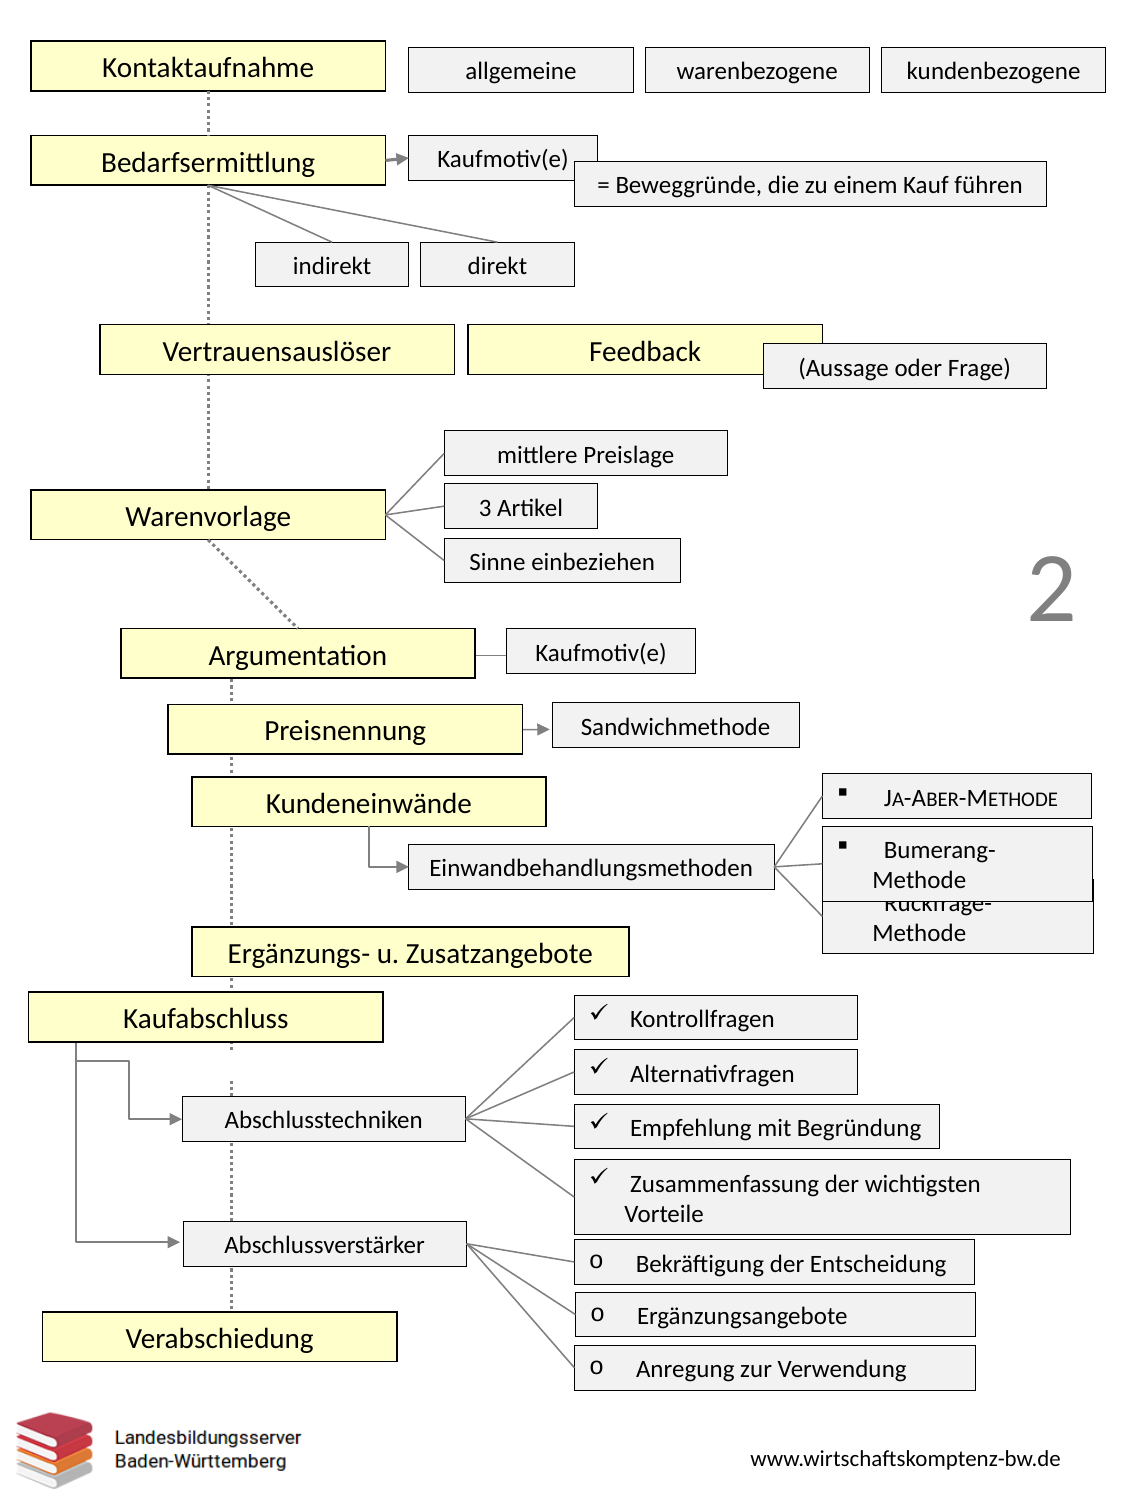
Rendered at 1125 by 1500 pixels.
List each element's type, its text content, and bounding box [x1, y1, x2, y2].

text_box Abschlussverstärker [237, 1221, 467, 1267]
text_box Rückfrage-Methode [822, 879, 1094, 954]
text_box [385, 506, 445, 514]
text_box Preisnennung [168, 704, 523, 755]
text_box Vertrauensauslöser [99, 324, 455, 375]
text_box Bedarfsermittlung [30, 135, 319, 186]
text_box Warenvorlage [30, 490, 380, 540]
text_box Argumentation [120, 628, 476, 679]
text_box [324, 69, 381, 360]
text_box Abschlusstechniken [240, 1096, 460, 1142]
text_box Sandwichmethode [552, 702, 800, 748]
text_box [465, 1118, 575, 1183]
text_box indirekt [386, 242, 409, 287]
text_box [465, 1017, 575, 1071]
text_box (Aussage oder Frage) [763, 343, 1047, 389]
text_box Abschlussverstärker [183, 1221, 227, 1267]
text_box warenbezogene [645, 47, 870, 93]
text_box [773, 796, 823, 848]
text_box Verabschiedung [42, 1311, 398, 1362]
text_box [465, 1071, 575, 1117]
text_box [385, 515, 445, 562]
picture [4, 1398, 315, 1499]
text_box = Beweggründe, die zu einem Kauf führen [574, 161, 1047, 207]
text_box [75, 1060, 183, 1082]
text_box Empfehlung mit Begründung [579, 1104, 940, 1149]
text_box Zusammenfassung der wichtigsten Vorteile [574, 1159, 1071, 1235]
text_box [241, 151, 299, 277]
text_box indirekt [255, 242, 319, 287]
text_box allgemeine [408, 47, 634, 93]
text_box Feedback [467, 324, 823, 375]
text_box Sinne einbeziehen [444, 538, 681, 583]
text_box Bumerang-Methode [827, 826, 1093, 902]
text_box Ergänzungsangebote [580, 1292, 976, 1337]
text_box 3 Artikel [449, 483, 598, 529]
text_box Kaufmotiv(e) [506, 628, 696, 674]
text_box Bekräftigung der Entscheidung [574, 1239, 975, 1285]
text_box www.wirtschaftskomptenz-bw.de [735, 1436, 1114, 1479]
text_box Kontrollfragen [574, 995, 858, 1040]
text_box Alternativfragen [579, 1049, 858, 1095]
text_box direkt [420, 242, 575, 287]
text_box JA-ABER-METHODE [822, 773, 1092, 819]
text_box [386, 158, 410, 162]
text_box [385, 453, 445, 505]
text_box Einwandbehandlungsmethoden [408, 844, 768, 890]
text_box Anregung zur Verwendung [574, 1345, 976, 1391]
text_box Kontaktaufnahme [30, 41, 386, 91]
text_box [208, 539, 298, 630]
text_box Kaufabschluss [28, 992, 383, 1042]
text_box kundenbezogene [881, 47, 1106, 93]
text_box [21, 1083, 235, 1189]
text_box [368, 827, 410, 868]
text_box Ergänzungs- u. Zusatzangebote [191, 927, 629, 977]
text_box Kundeneinwände [191, 776, 547, 827]
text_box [773, 848, 823, 866]
text_box mittlere Preislage [444, 430, 728, 476]
text_box 2 [1011, 513, 1106, 649]
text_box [466, 1243, 575, 1369]
text_box Kaufmotiv(e) [408, 135, 598, 181]
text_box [773, 866, 823, 903]
